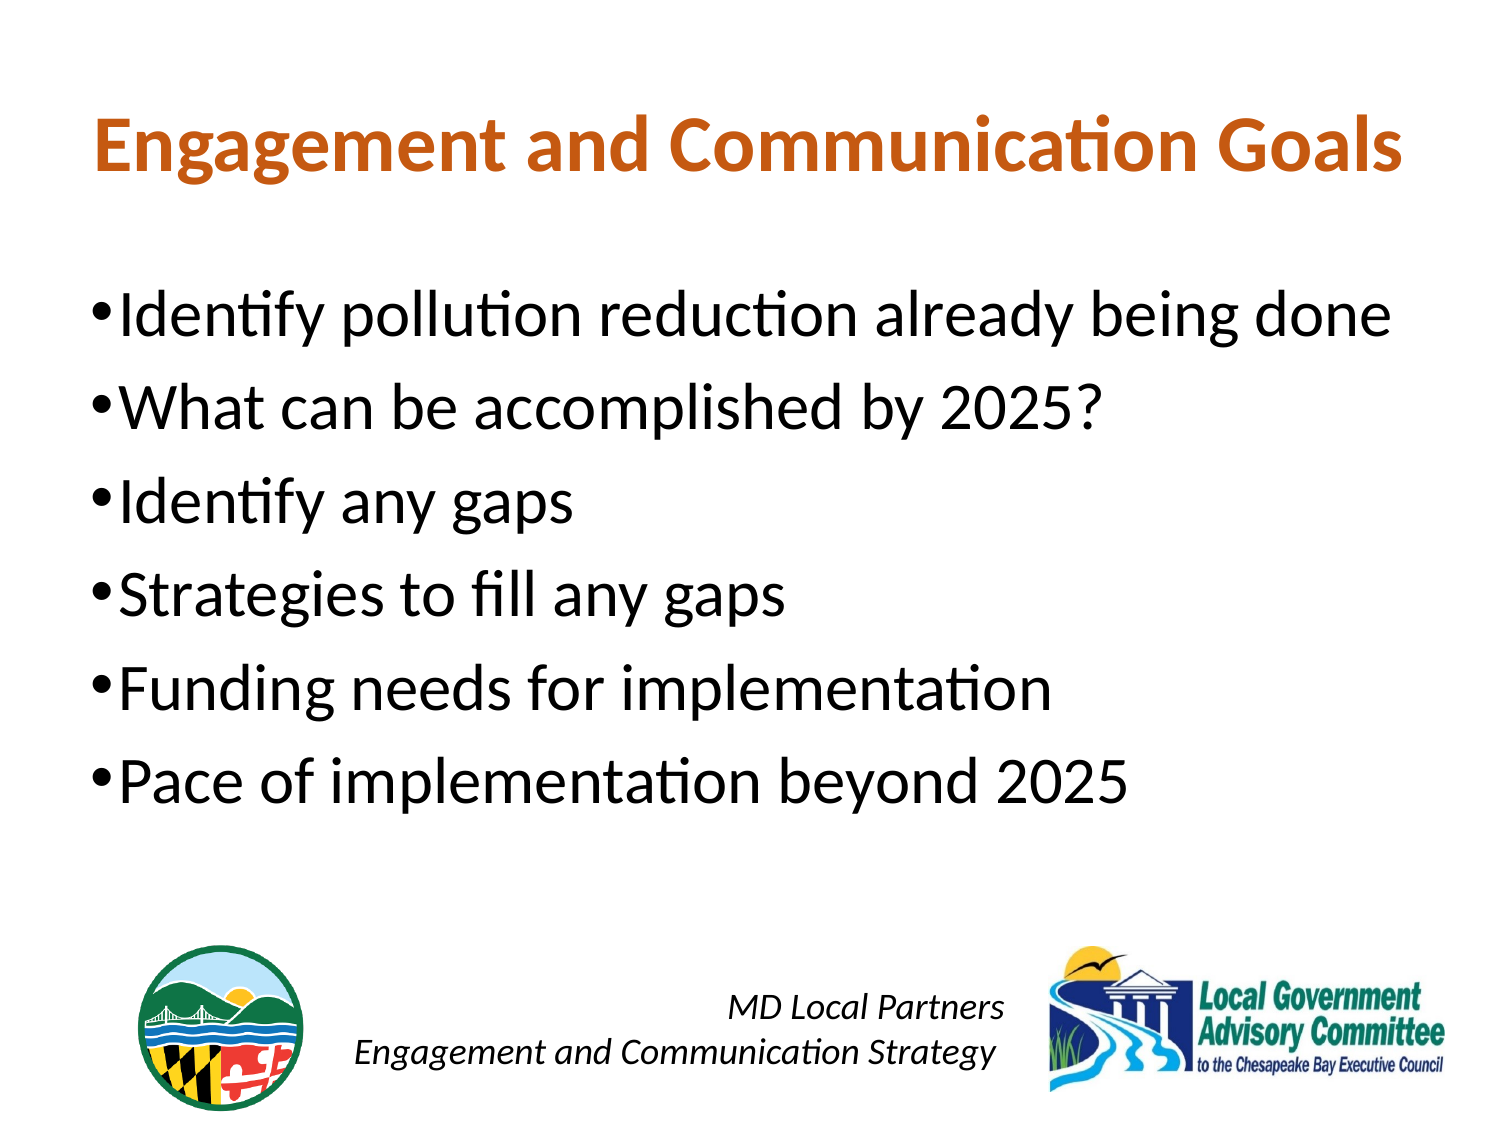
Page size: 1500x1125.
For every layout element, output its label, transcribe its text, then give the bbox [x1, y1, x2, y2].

picture [137, 944, 304, 1112]
title Engagement and Communication Goals [32, 45, 1468, 233]
text_box MD Local Partners Engagement and Communication Strategy [308, 974, 1020, 1080]
list Identify pollution reduction already being done What can be accomplished by 2025? Identify any gaps Strategies to fill any gaps Funding needs for implementation Pace of implementation beyond 2025 [75, 262, 1425, 917]
picture [1048, 946, 1445, 1092]
